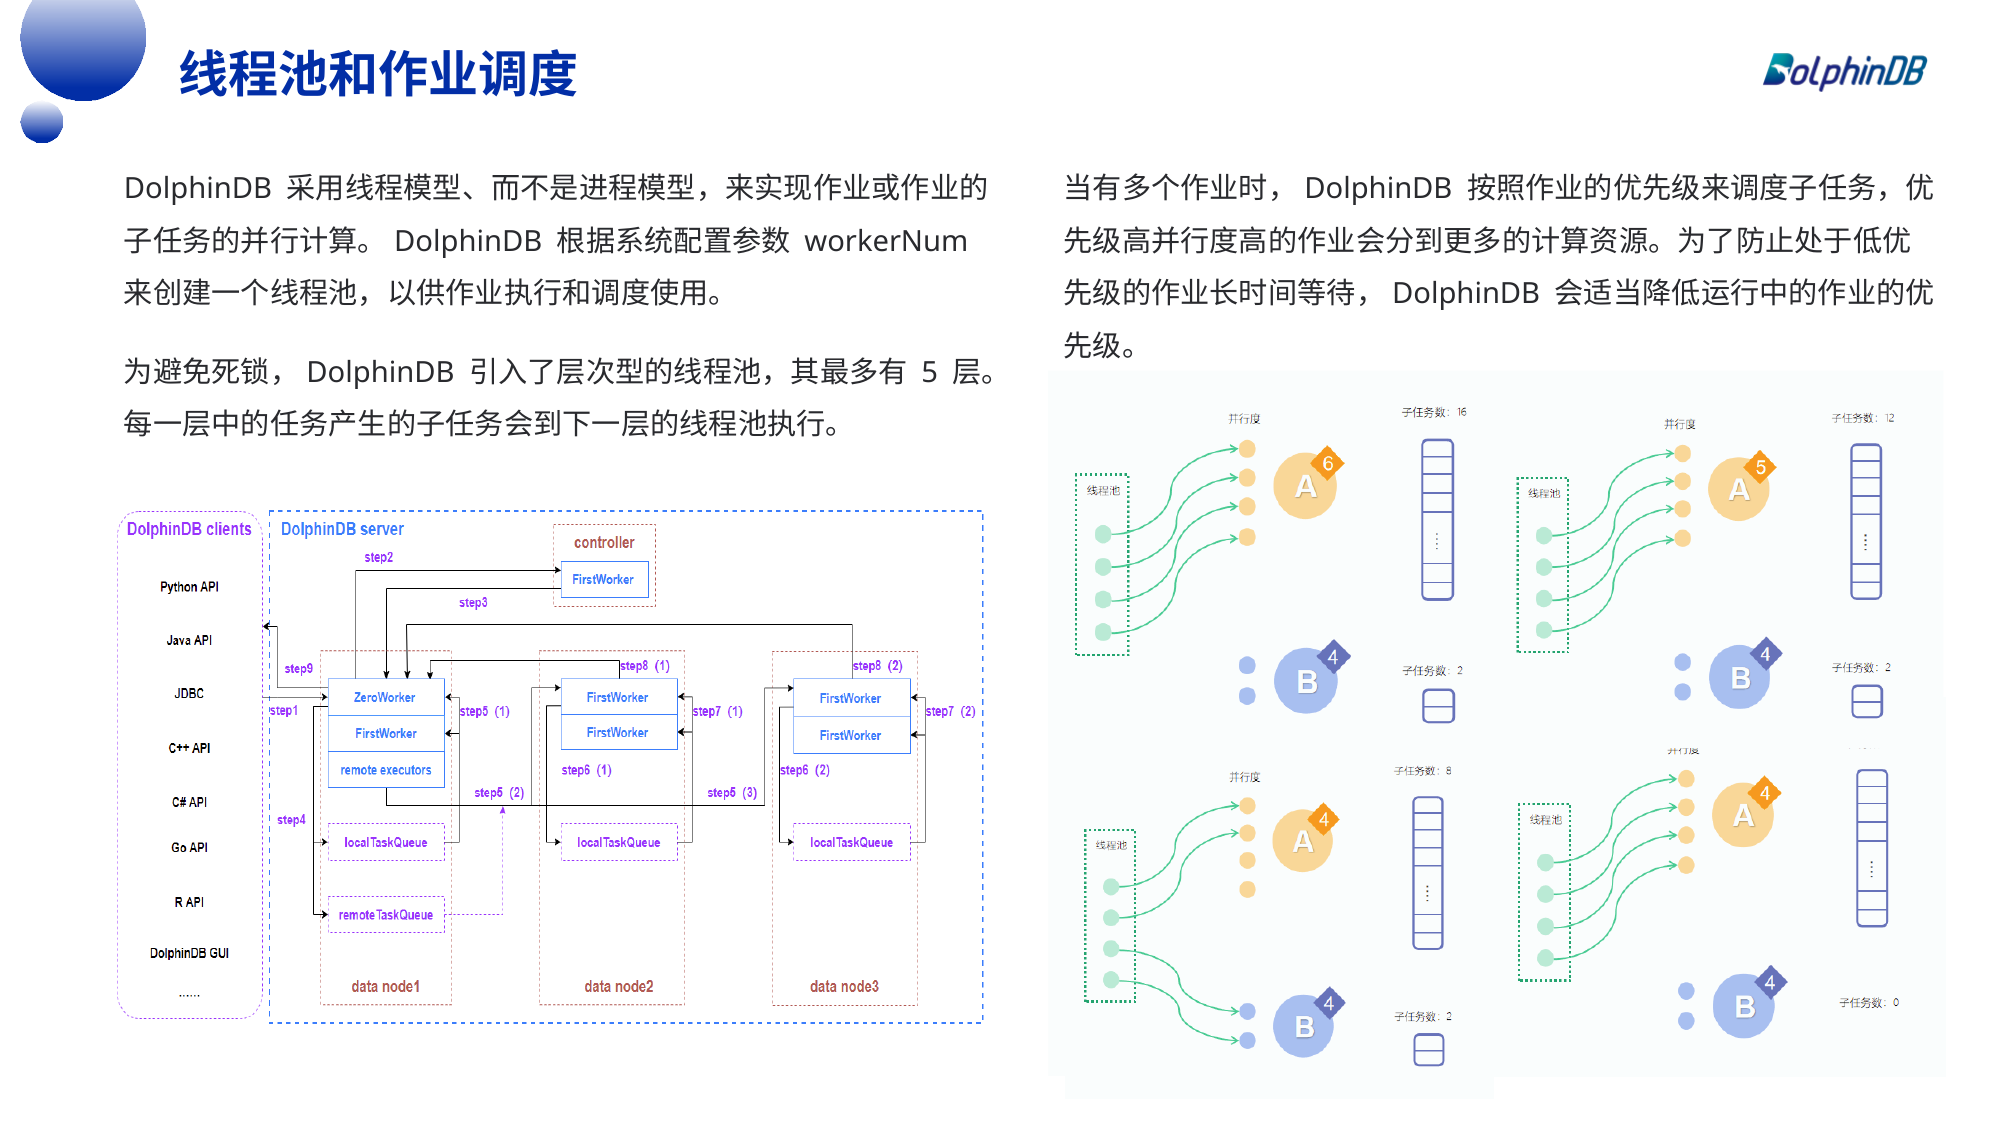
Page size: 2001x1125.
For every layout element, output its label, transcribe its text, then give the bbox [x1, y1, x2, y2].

text_box [19, 0, 147, 102]
text_box [19, 99, 64, 144]
picture [109, 485, 1000, 1045]
text_box 线程池和作业调度 [163, 35, 1545, 110]
text_box [1047, 370, 1944, 1077]
text_box 当有多个作业时，DolphinDB 按照作业的优先级来调度子任务，优先级高并行度高的作业会分到更多的计算资源。为了防止处于低优先级的作业长时间等待，DolphinDB 会适当降低运行中的作业的优先级。 [1048, 144, 1953, 370]
picture [1048, 371, 1946, 1099]
picture [1755, 47, 1929, 93]
text_box DolphinDB 采用线程模型、而不是进程模型，来实现作业或作业的子任务的并行计算。DolphinDB 根据系统配置参数 workerNum 来创建一个线程池，以供作业执行和调度使用。 为避免死锁，DolphinDB 引入了层次型的线程池，其最多有 5 层。每一层中的任务产生的子任务会到下一层的线程池执行。 [109, 144, 1024, 544]
